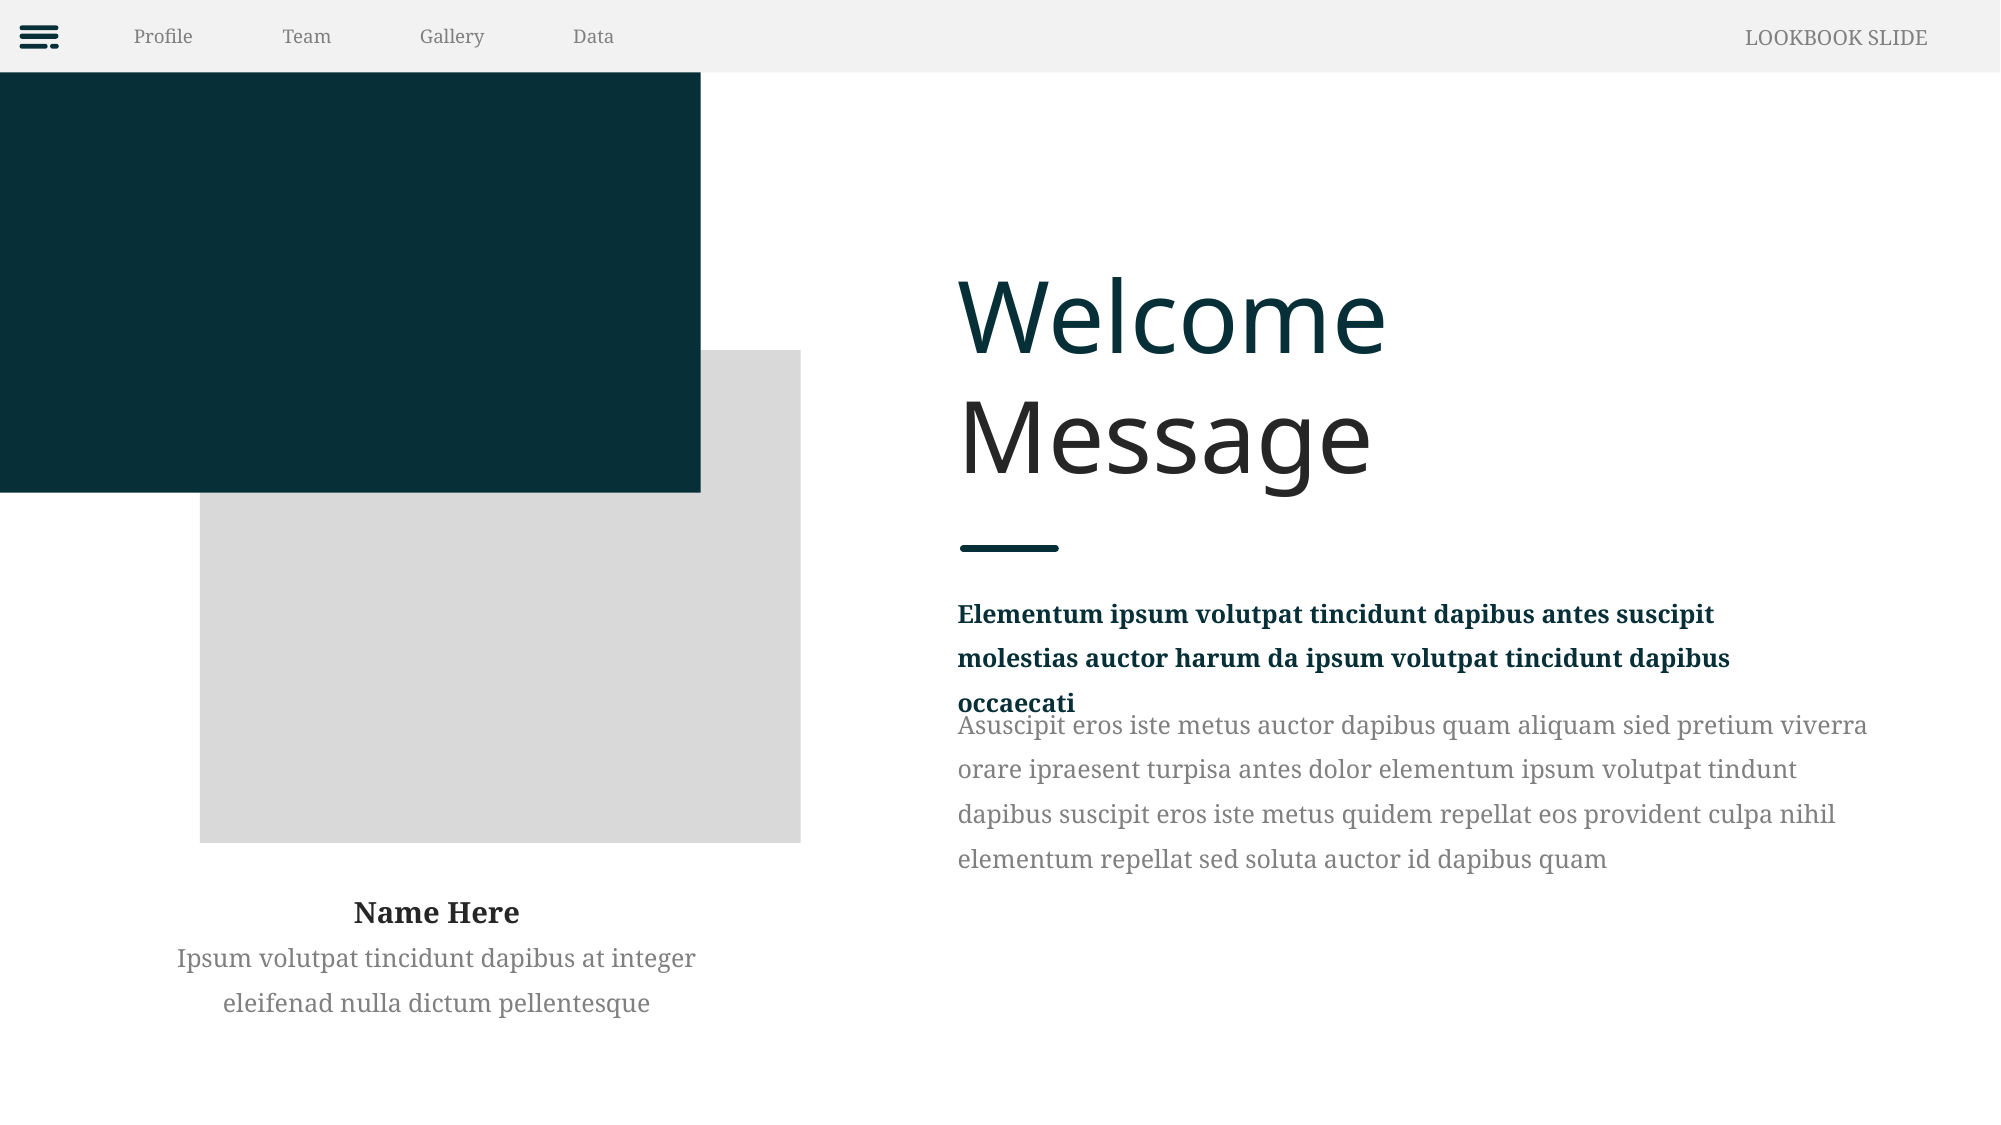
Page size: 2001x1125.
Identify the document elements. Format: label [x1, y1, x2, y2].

text_box [0, 0, 2001, 73]
picture [107, 145, 767, 806]
text_box [199, 349, 802, 844]
text_box [171, 877, 703, 1014]
text_box [0, 73, 702, 494]
text_box [957, 253, 1870, 872]
